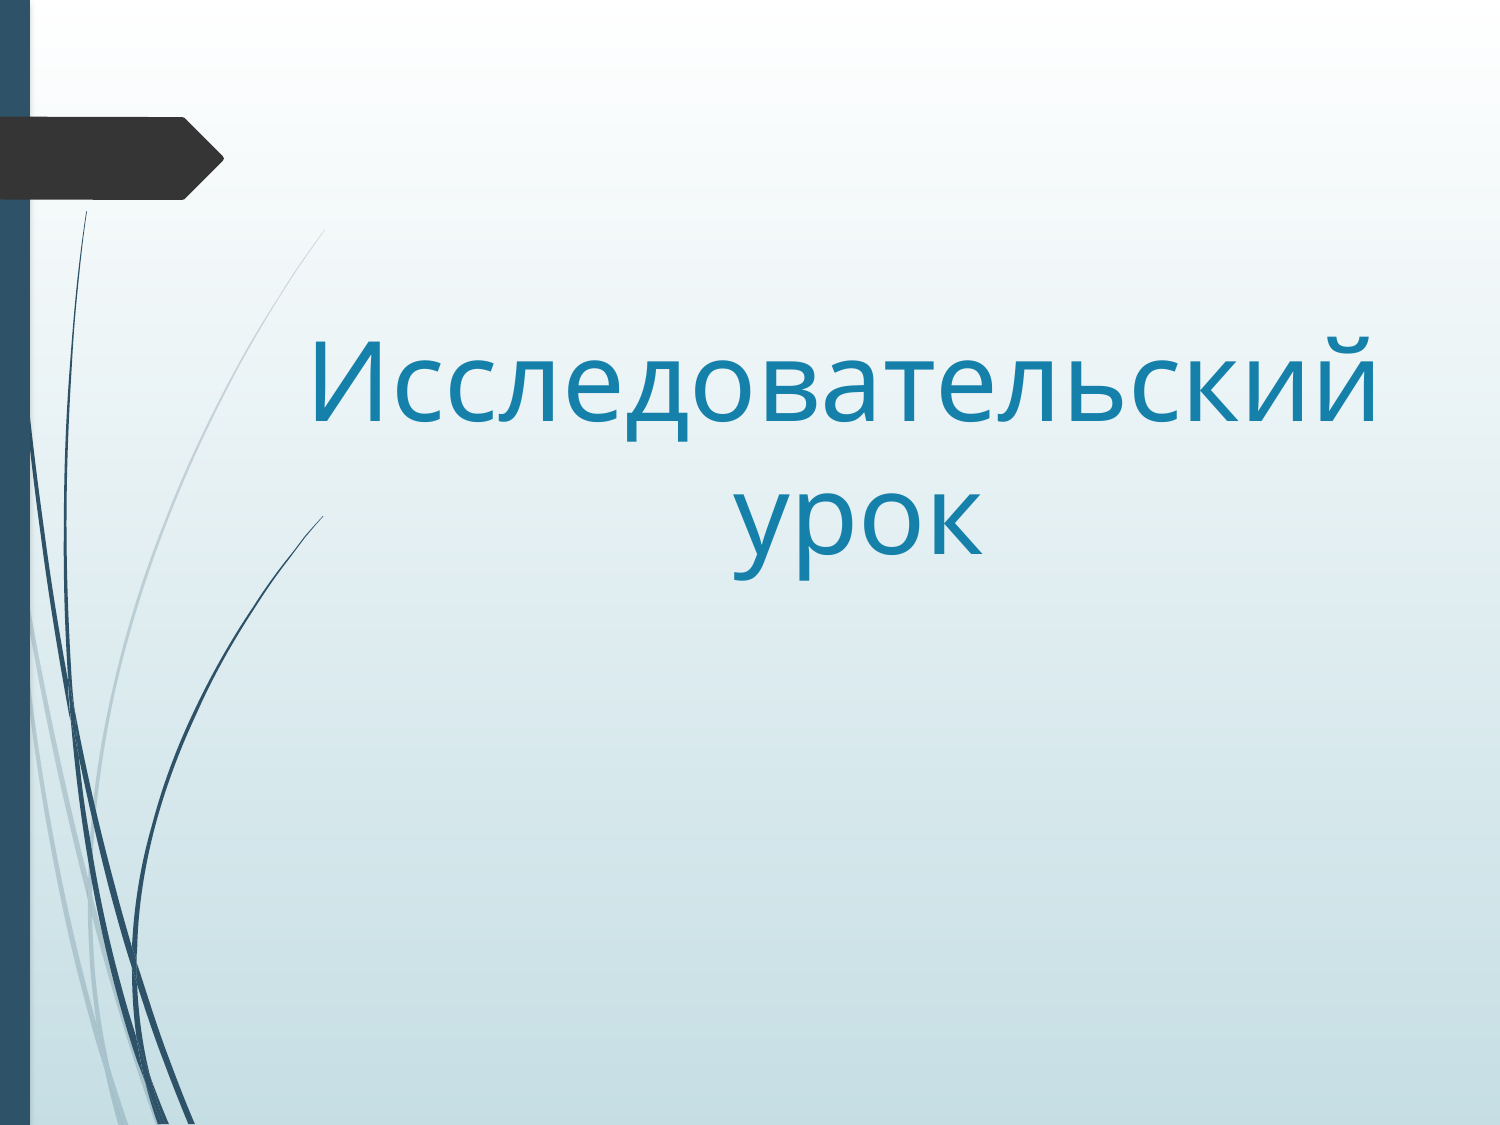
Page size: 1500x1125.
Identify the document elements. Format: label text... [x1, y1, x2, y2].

title Исследовательский урок​ [203, 302, 1500, 681]
